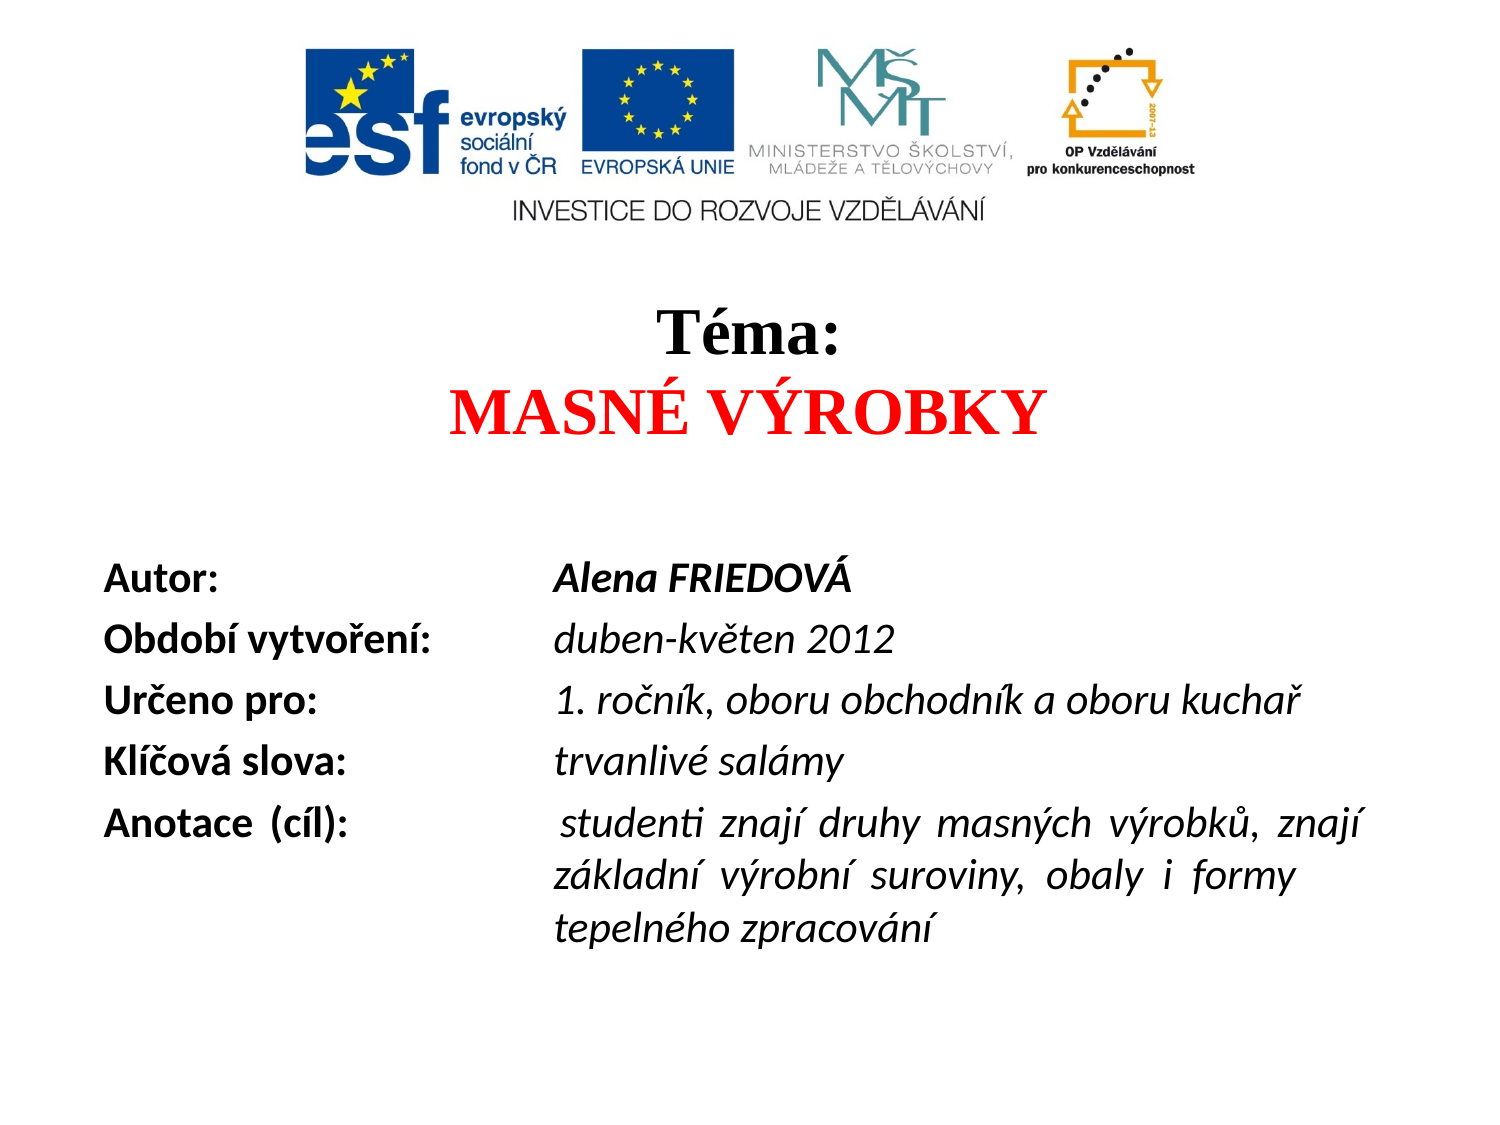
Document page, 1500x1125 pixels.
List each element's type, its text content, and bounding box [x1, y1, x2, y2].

title Téma: MASNÉ VÝROBKY [112, 278, 1388, 457]
picture [277, 30, 1223, 238]
subtitle Autor: Alena FRIEDOVÁ Období vytvoření: duben-květen 2012 Určeno pro: 1. ročník, oboru obchodník a oboru kuchař Klíčová slova: trvanlivé salámy Anotace (cíl): studenti znají druhy masných výrobků, znají základní výrobní suroviny, obaly i formy tepelného zpracování [88, 479, 1376, 1024]
